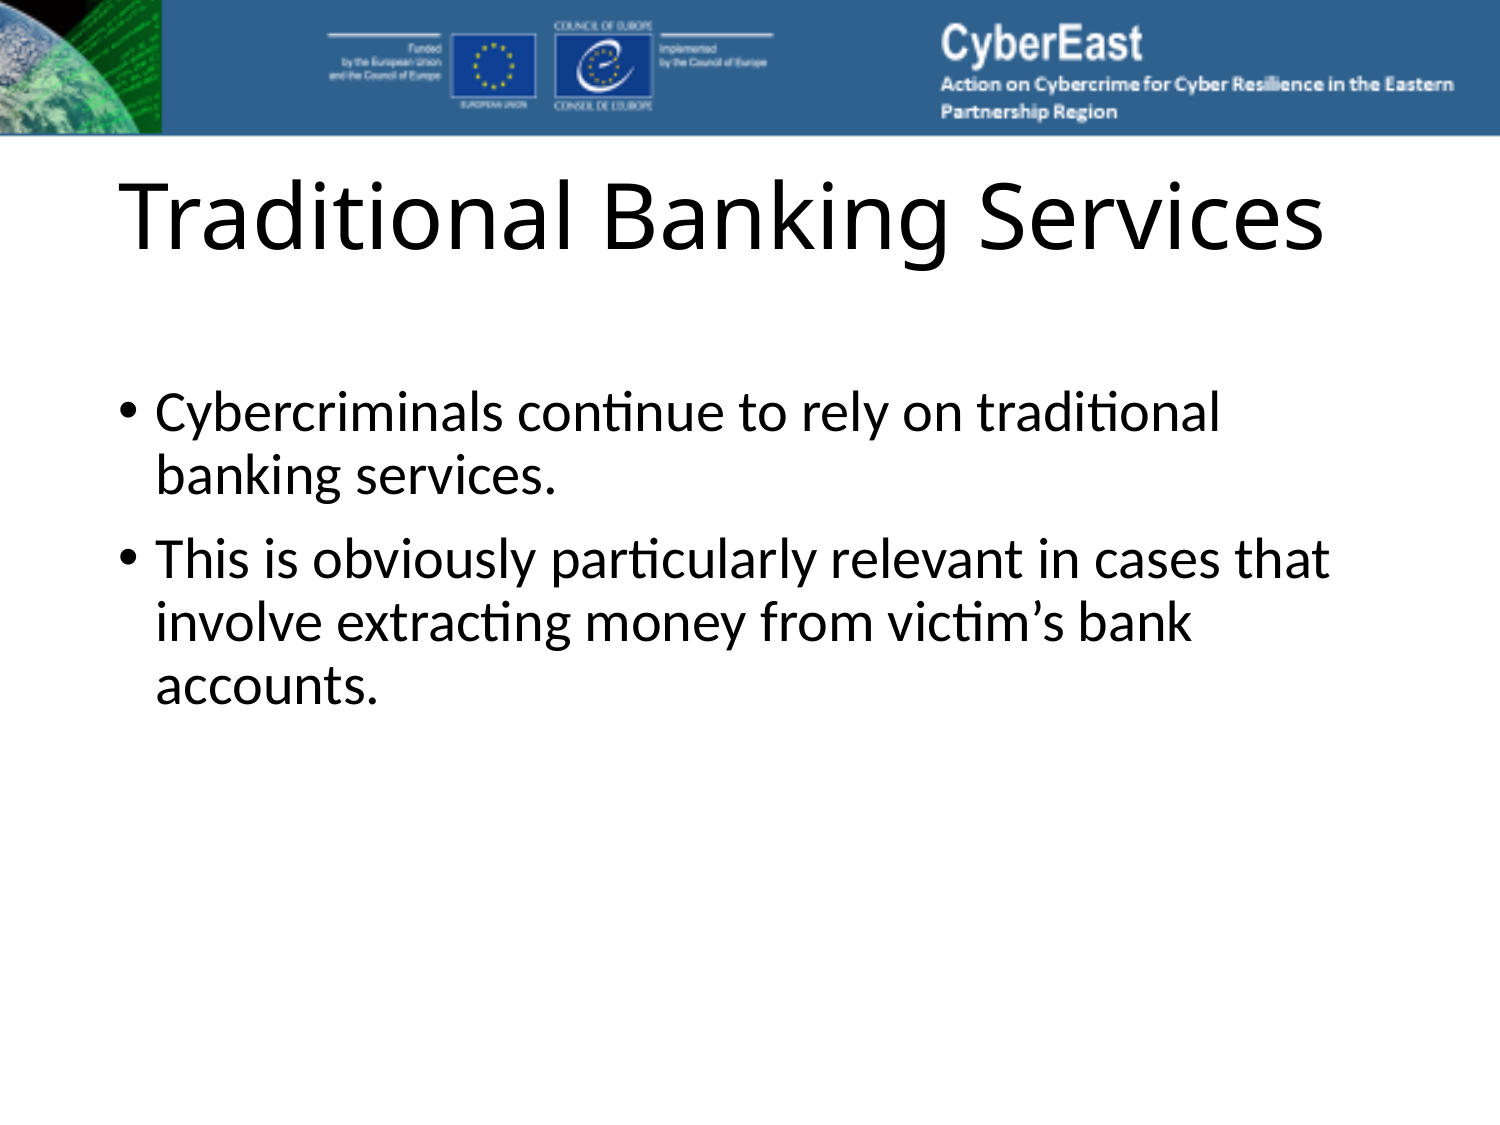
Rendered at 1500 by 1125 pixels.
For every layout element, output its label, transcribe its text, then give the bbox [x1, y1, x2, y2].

list Cybercriminals continue to rely on traditional banking services. This is obviously particularly relevant in cases that involve extracting money from victim’s bank accounts. [103, 373, 1397, 1088]
picture [0, 0, 1500, 1125]
title Traditional Banking Services [103, 111, 1397, 330]
